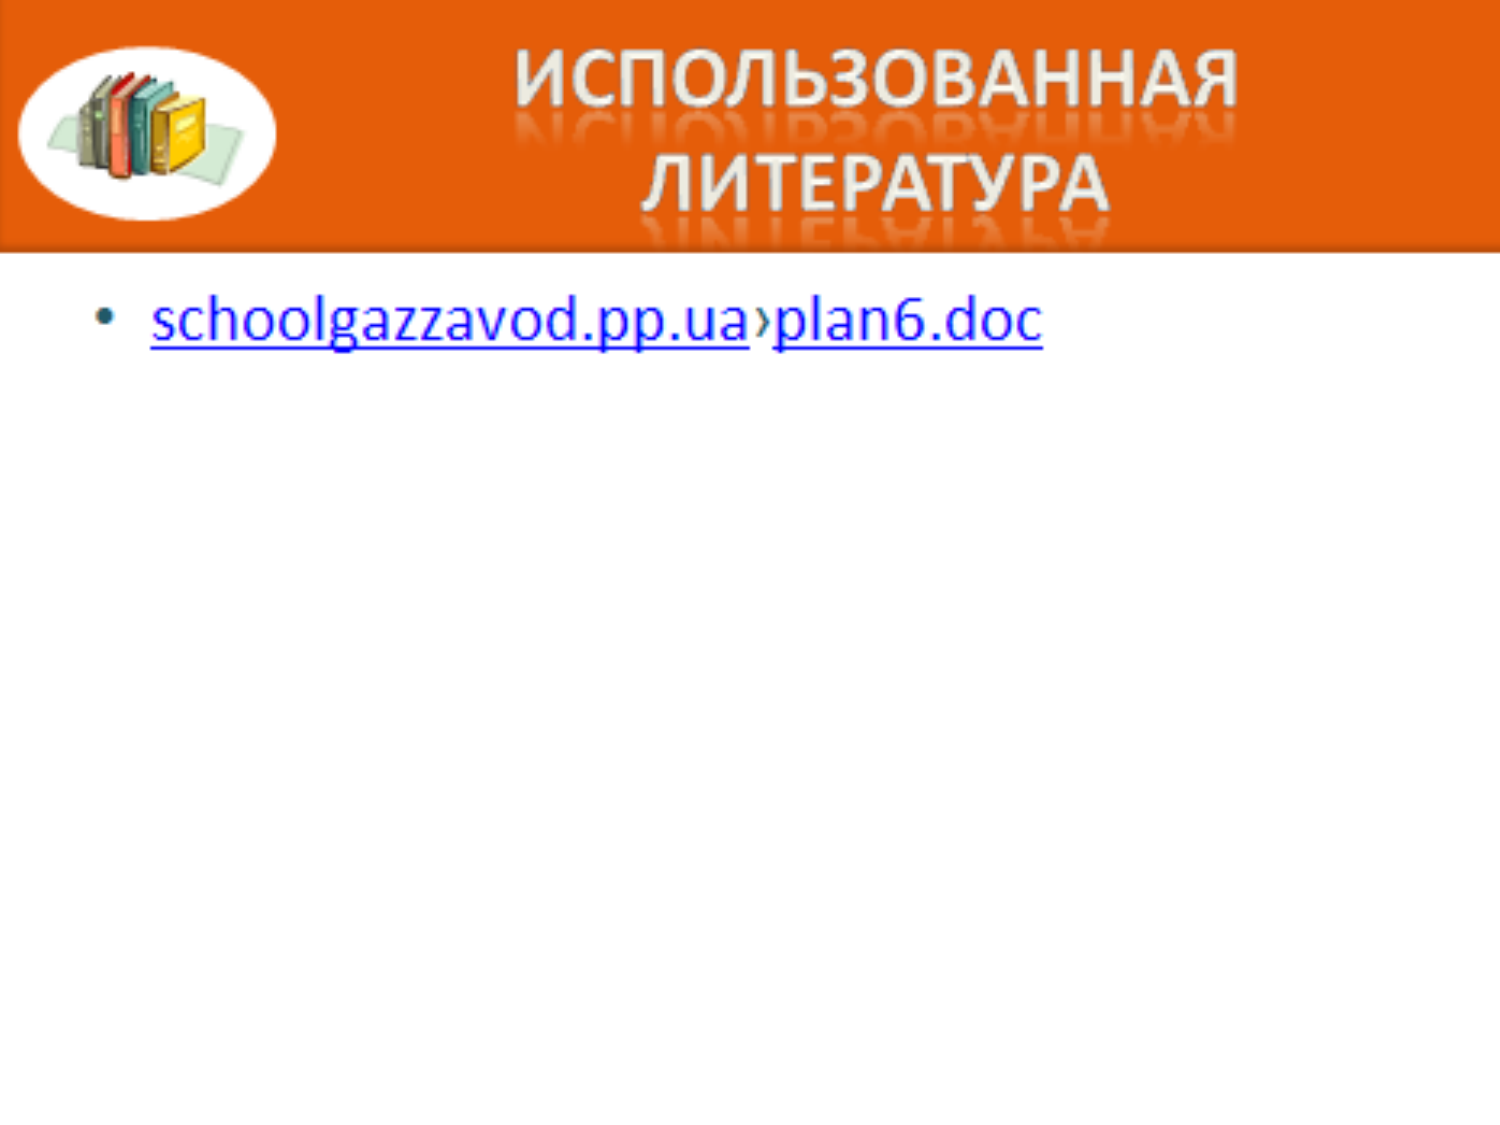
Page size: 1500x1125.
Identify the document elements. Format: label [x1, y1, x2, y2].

list [0, 0, 1500, 1125]
